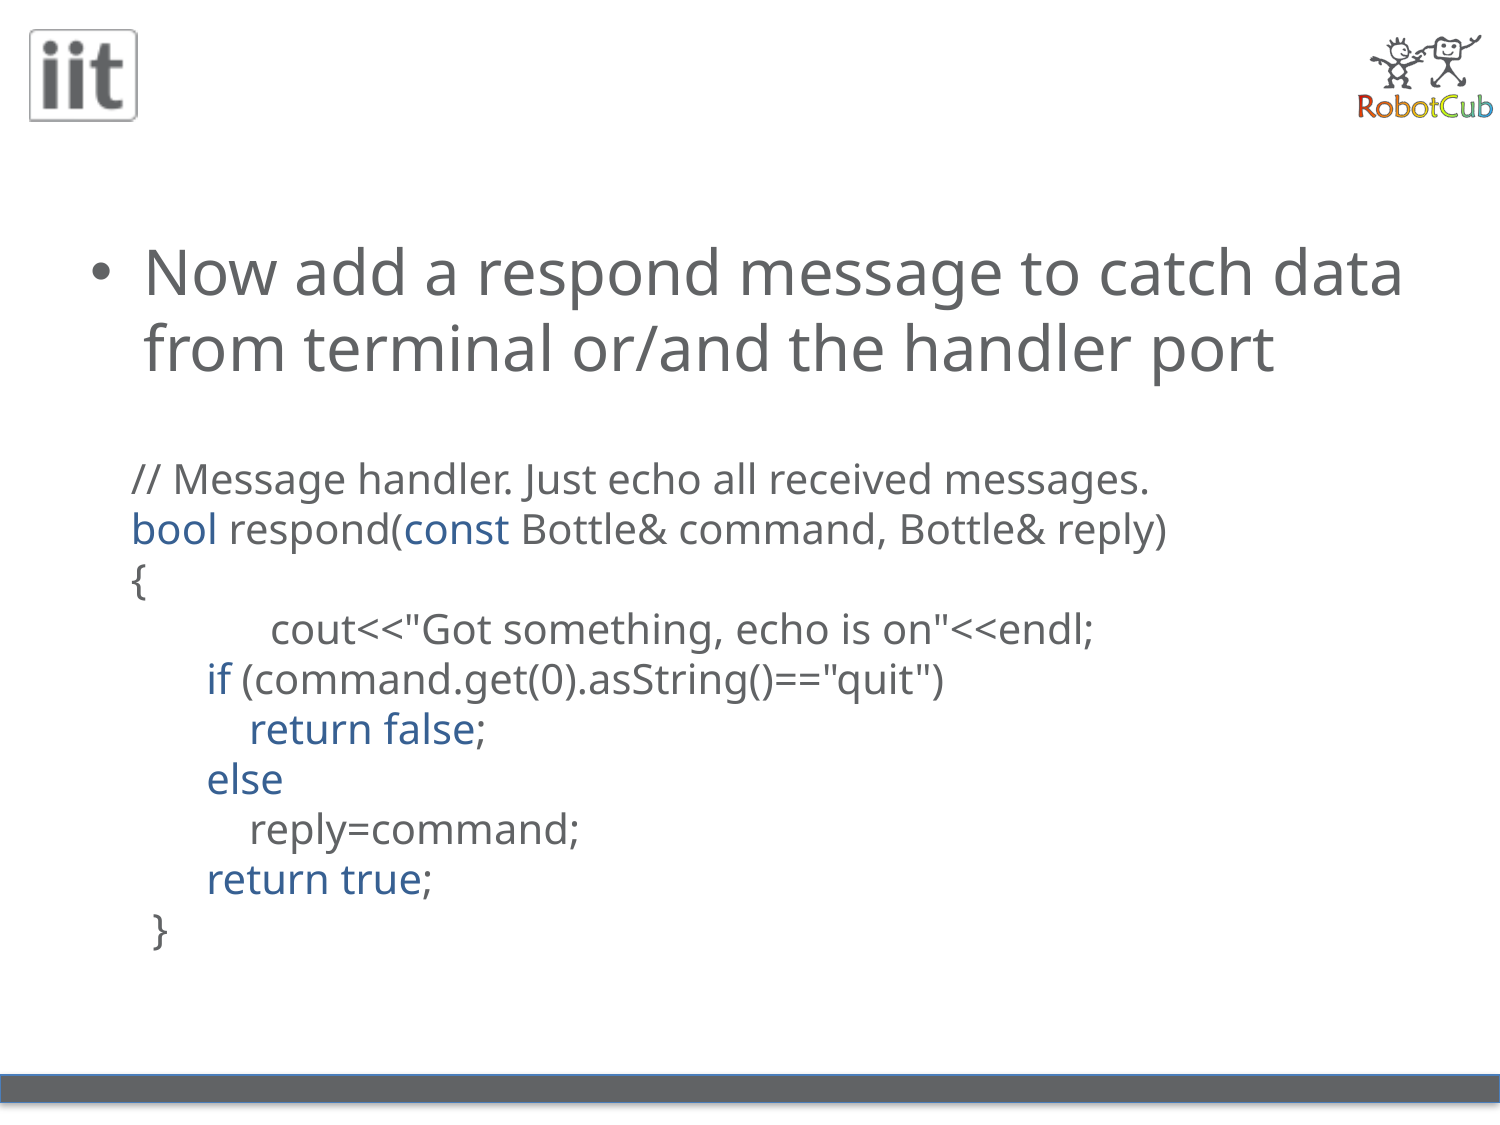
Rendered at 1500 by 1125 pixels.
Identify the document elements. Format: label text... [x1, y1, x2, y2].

picture [29, 29, 138, 122]
text_box // Message handler. Just echo all received messages. bool respond(const Bottle& command, Bottle& reply) { cout<<"Got something, echo is on"<<endl; if (command.get(0).asString()=="quit") return false; else reply=command; return true; } [105, 445, 1325, 961]
list Now add a respond message to catch data from terminal or/and the handler port [75, 224, 1425, 399]
picture [1356, 29, 1494, 122]
